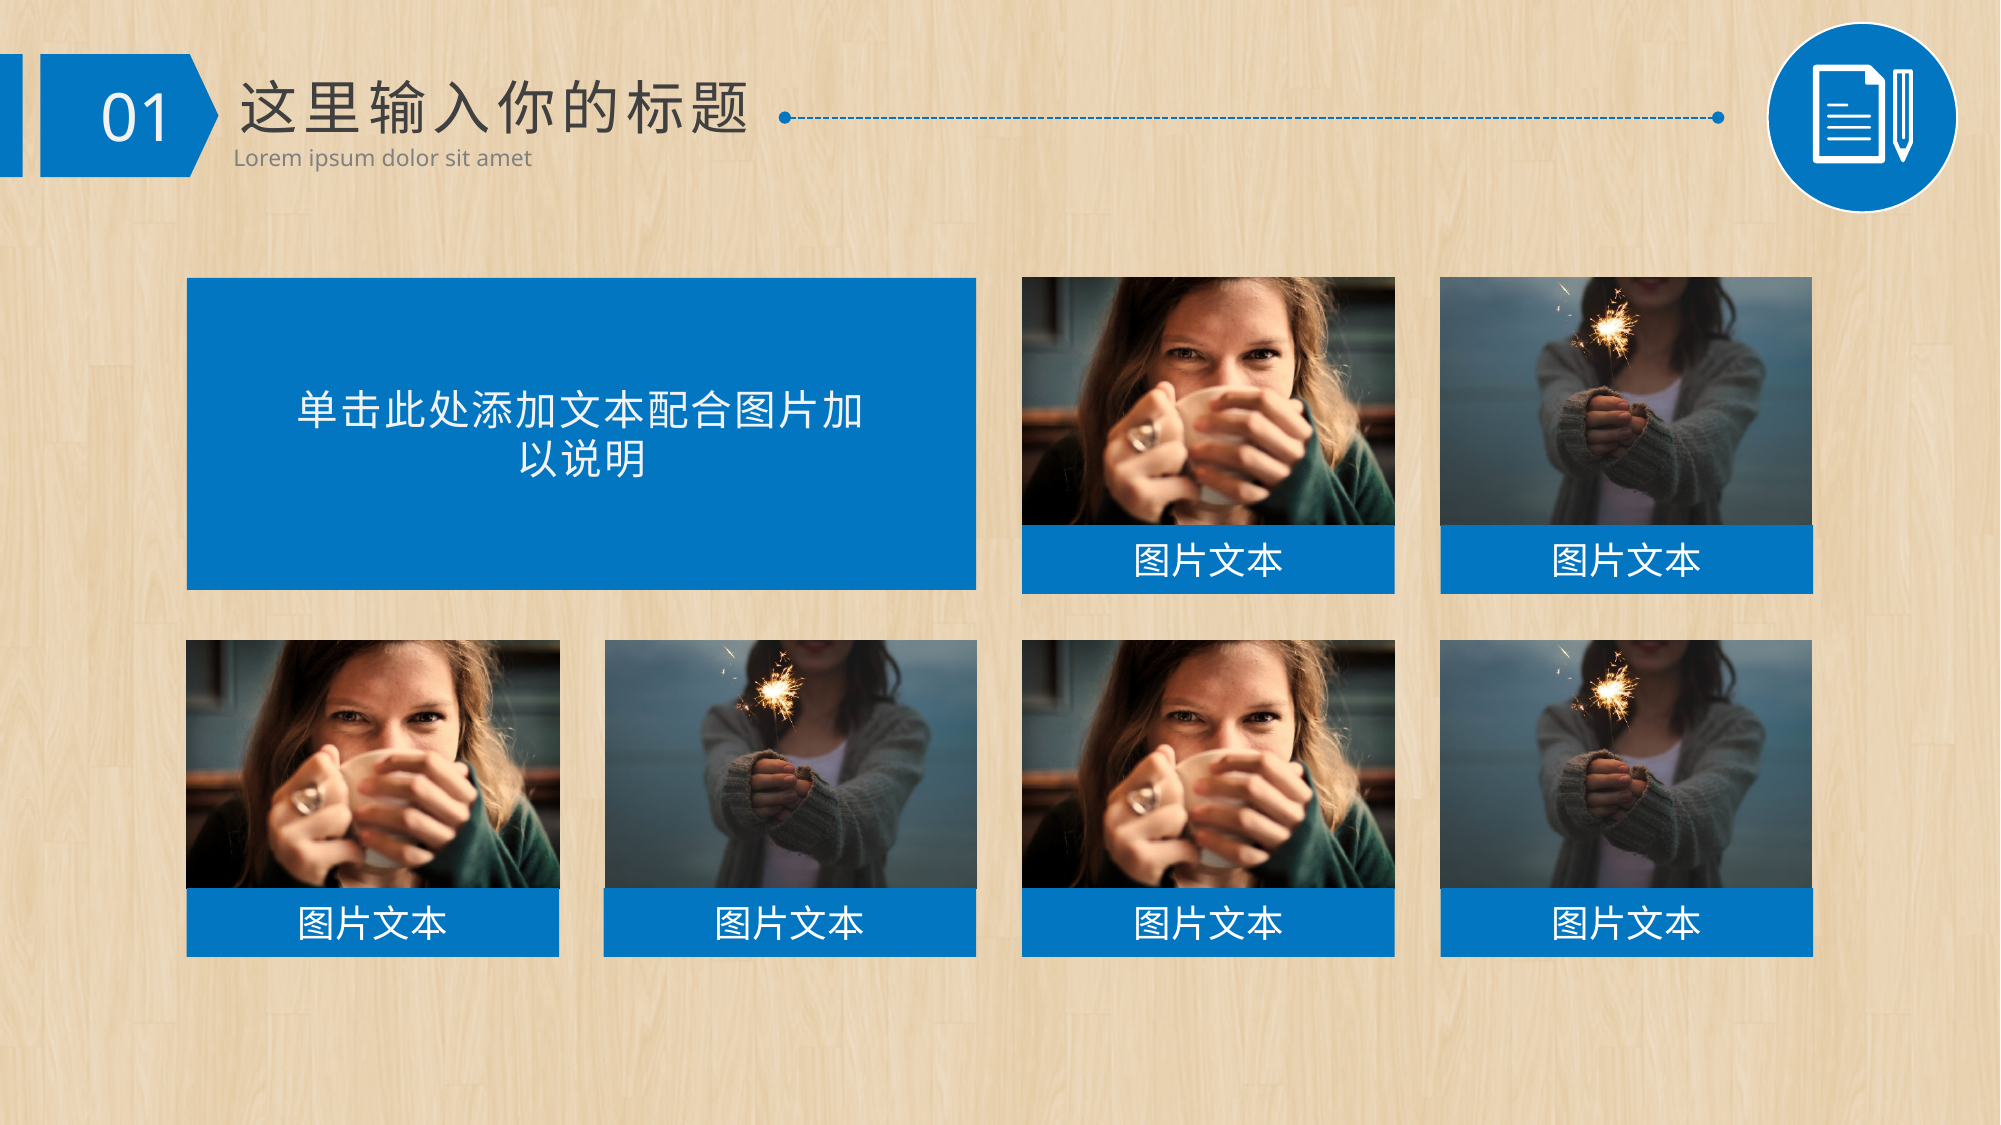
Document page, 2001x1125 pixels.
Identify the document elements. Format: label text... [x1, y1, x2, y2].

text_box 图片文本 [1440, 525, 1814, 594]
text_box 图片文本 [1022, 526, 1395, 594]
text_box 图片文本 [1440, 888, 1814, 957]
text_box 图片文本 [186, 889, 560, 957]
text_box 图片文本 [603, 888, 977, 957]
text_box 图片文本 [1022, 889, 1395, 957]
text_box [186, 277, 977, 590]
text_box 单击此处添加文本配合图片加以说明 [263, 375, 900, 491]
picture [0, 0, 2001, 1125]
